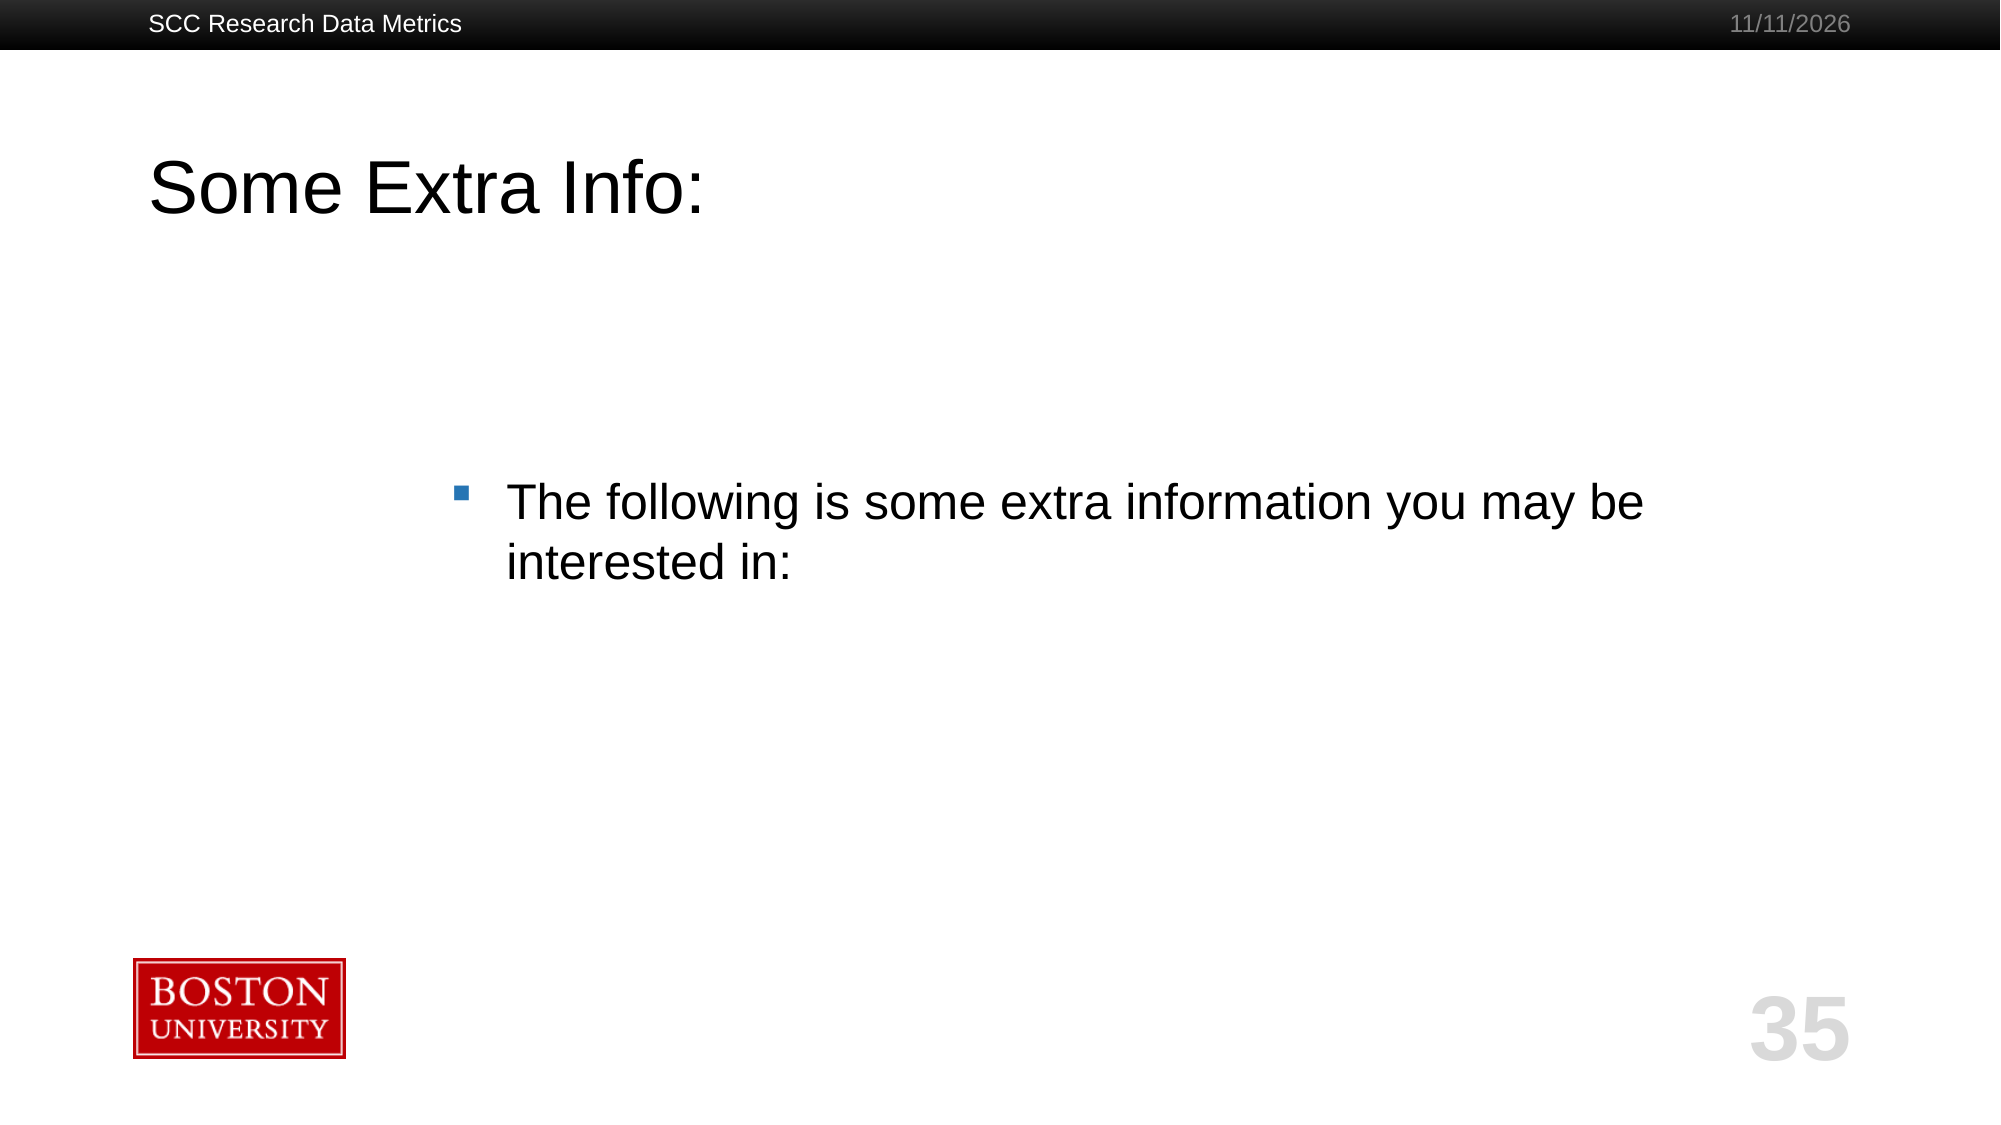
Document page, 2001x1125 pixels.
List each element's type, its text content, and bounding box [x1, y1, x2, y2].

list The following is some extra information you may be interested in: [435, 461, 1867, 938]
title Some Extra Info: [133, 131, 1867, 244]
slide_number 35 [1549, 968, 1867, 1082]
footer SCC Research Data Metrics [133, 0, 1251, 51]
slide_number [1449, 0, 1867, 51]
picture [133, 958, 346, 1059]
